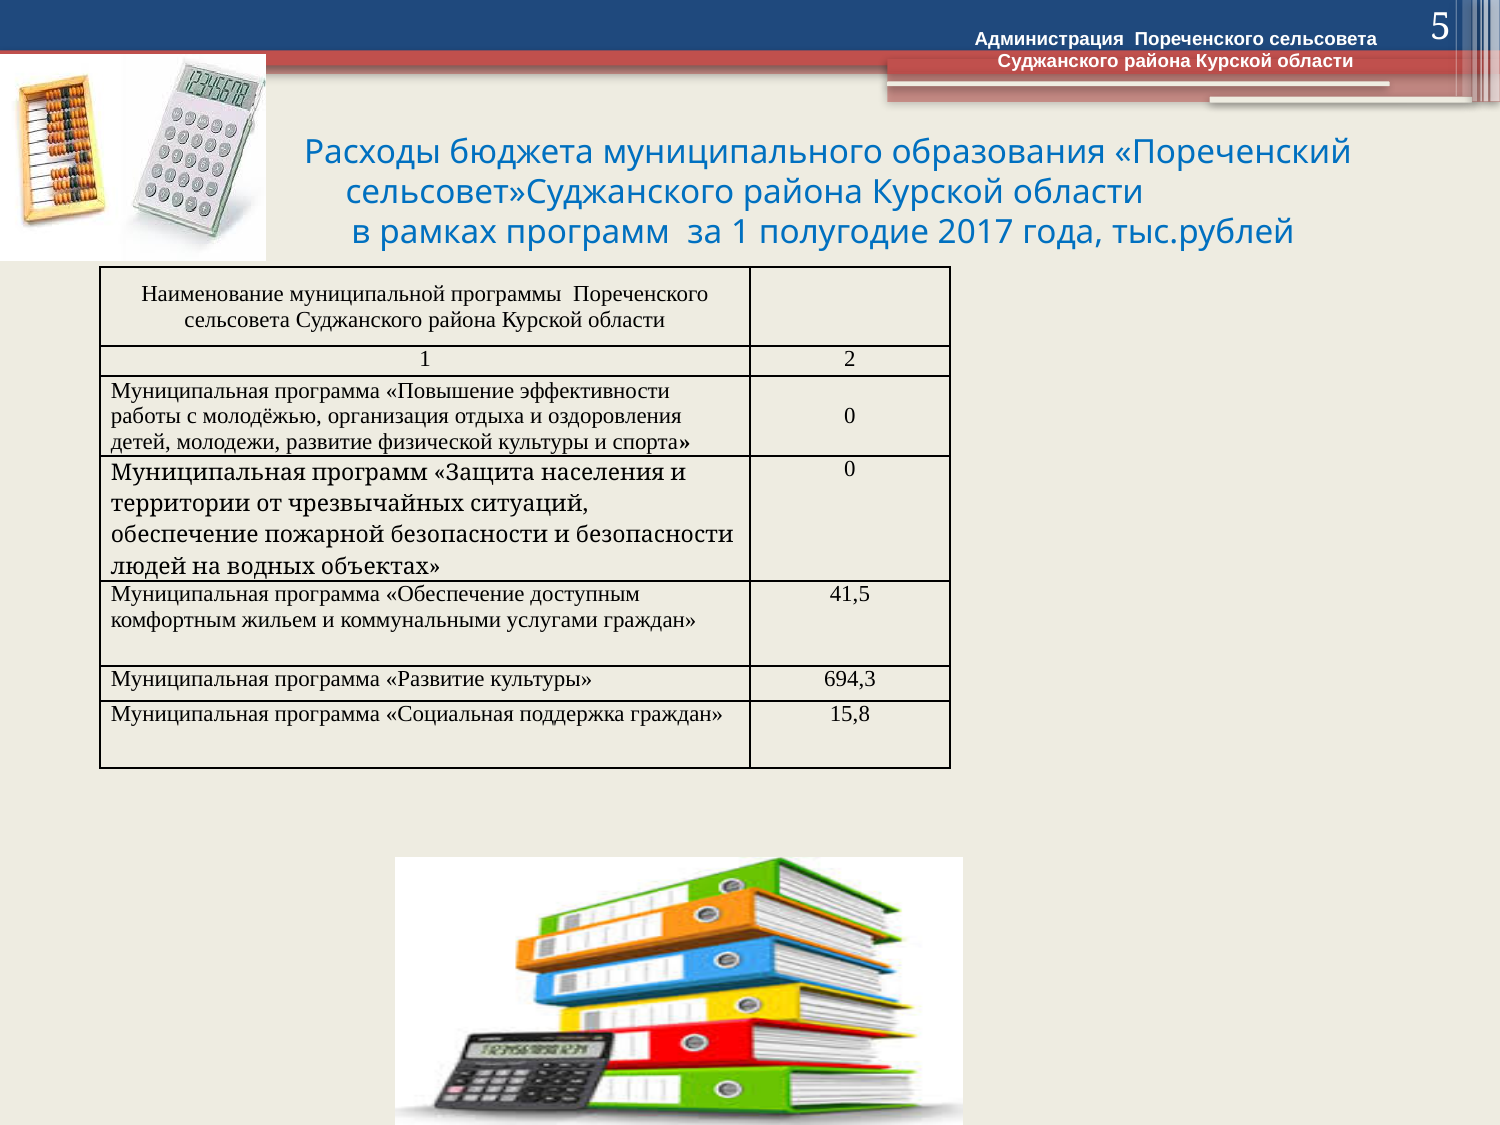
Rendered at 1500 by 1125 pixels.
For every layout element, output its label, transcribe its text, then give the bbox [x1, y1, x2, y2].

slide_number 5 [1340, 0, 1466, 61]
table_cell 694,3 [751, 667, 949, 700]
table_cell 0 [751, 457, 949, 580]
picture [395, 857, 963, 1125]
table_cell 2 [751, 347, 949, 375]
title Расходы бюджета муниципального образования «Пореченский сельсовет»Суджанского района Курской области в рамках программ за 1 полугодие 2017 года, тыс.рублей [271, 125, 1500, 256]
table_header [751, 268, 949, 345]
table_cell Муниципальная программа «Развитие культуры» [101, 667, 749, 700]
table_cell Муниципальная программа «Социальная поддержка граждан» [101, 702, 749, 767]
table_cell 1 [101, 347, 749, 375]
table_header Наименование муниципальной программы Пореченского сельсовета Суджанского района Курской области [101, 268, 749, 345]
text_box Администрация Пореченского сельсовета Суджанского района Курской области [942, 19, 1409, 79]
table_cell 0 [751, 377, 949, 455]
table_cell Муниципальная программа «Обеспечение доступным комфортным жильем и коммунальными услугами граждан» [101, 582, 749, 665]
table_cell Муниципальная программа «Повышение эффективности работы с молодёжью, организация отдыха и оздоровления детей, молодежи, развитие физической культуры и спорта» [101, 377, 749, 455]
picture [0, 54, 266, 261]
table_cell 15,8 [751, 702, 949, 767]
table_cell 41,5 [751, 582, 949, 665]
table_cell Муниципальная программ «Защита населения и территории от чрезвычайных ситуаций, обеспечение пожарной безопасности и безопасности людей на водных объектах» [101, 457, 749, 580]
